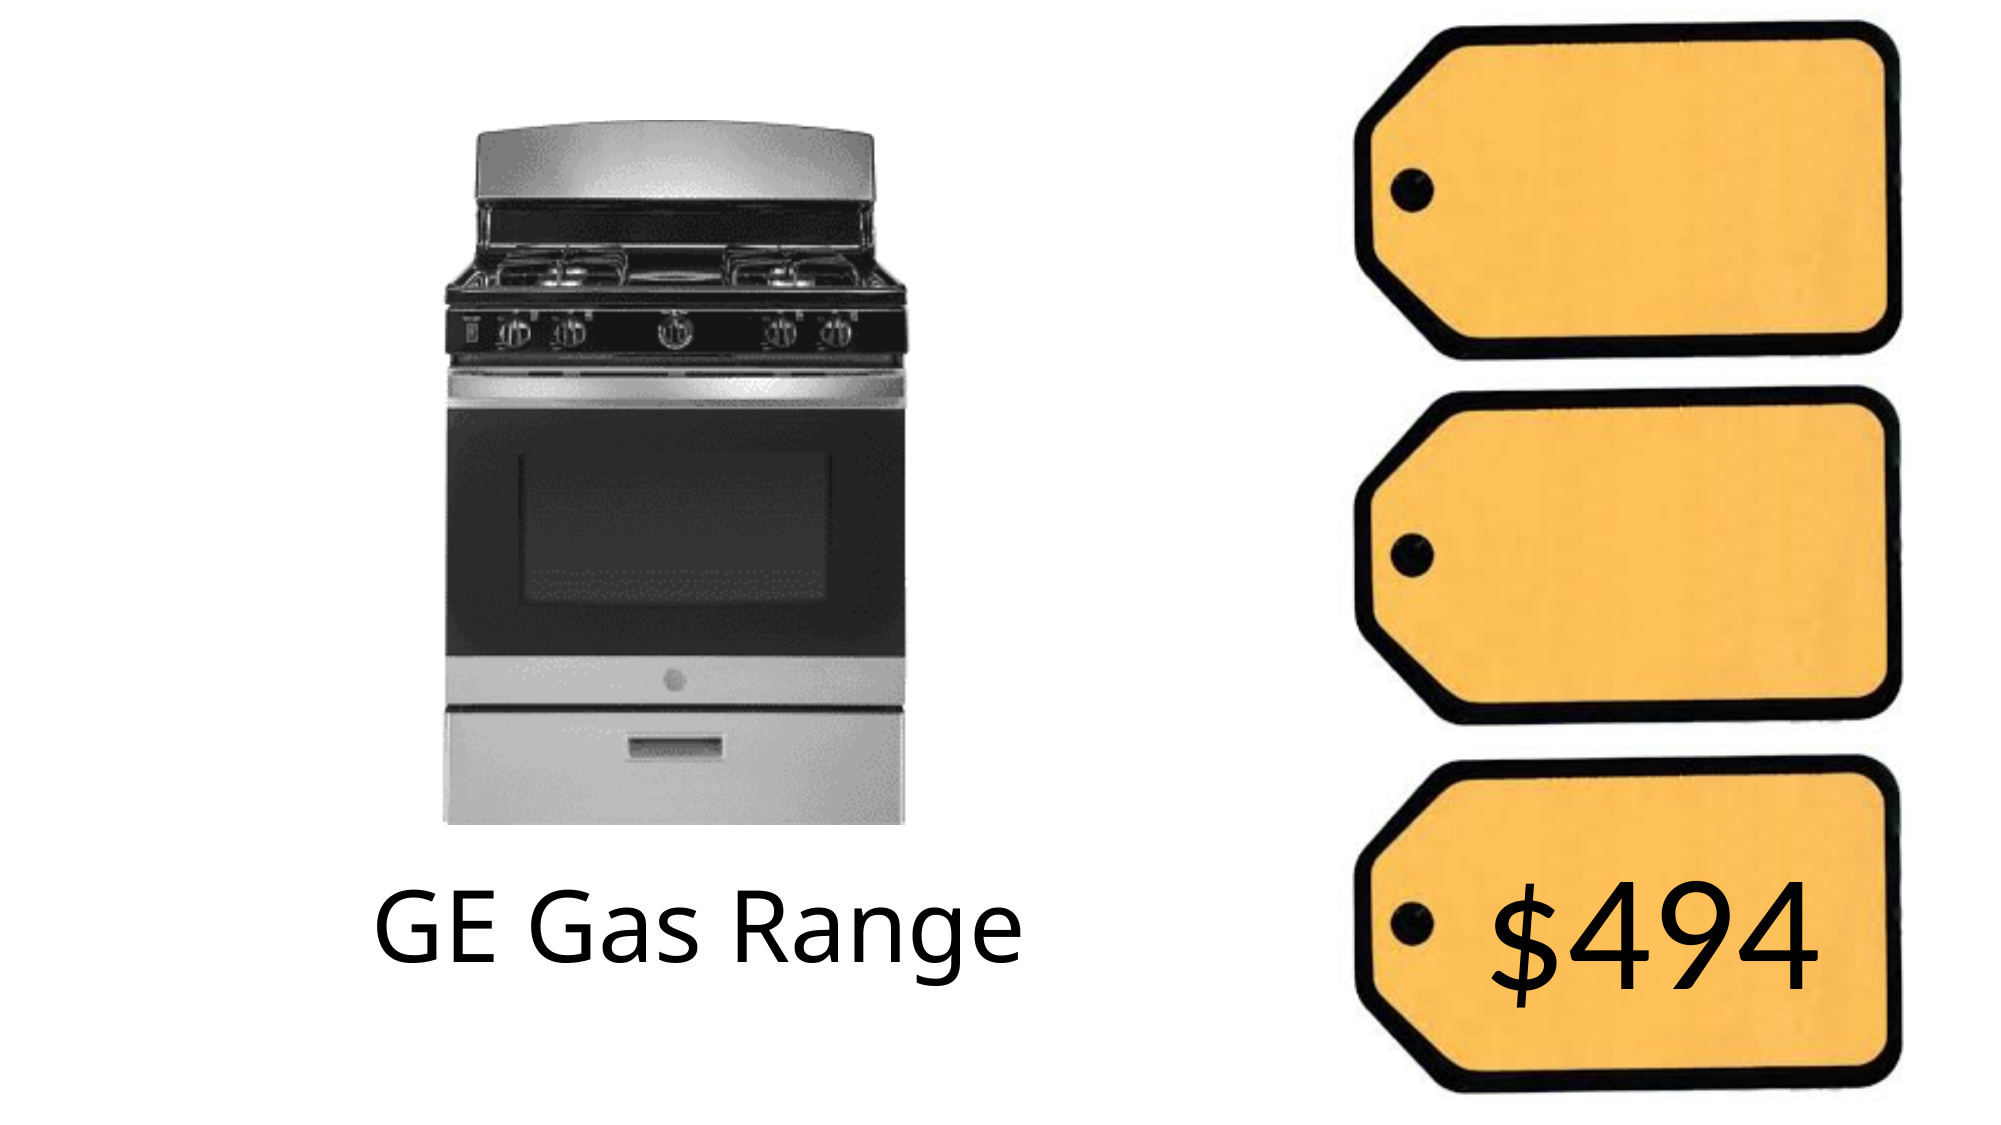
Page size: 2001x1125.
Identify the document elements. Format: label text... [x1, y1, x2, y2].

text_box GE Gas Range [115, 855, 1283, 991]
picture [1339, 375, 1912, 735]
picture [1339, 10, 1912, 370]
picture [339, 120, 1015, 825]
picture [1339, 744, 1912, 1104]
